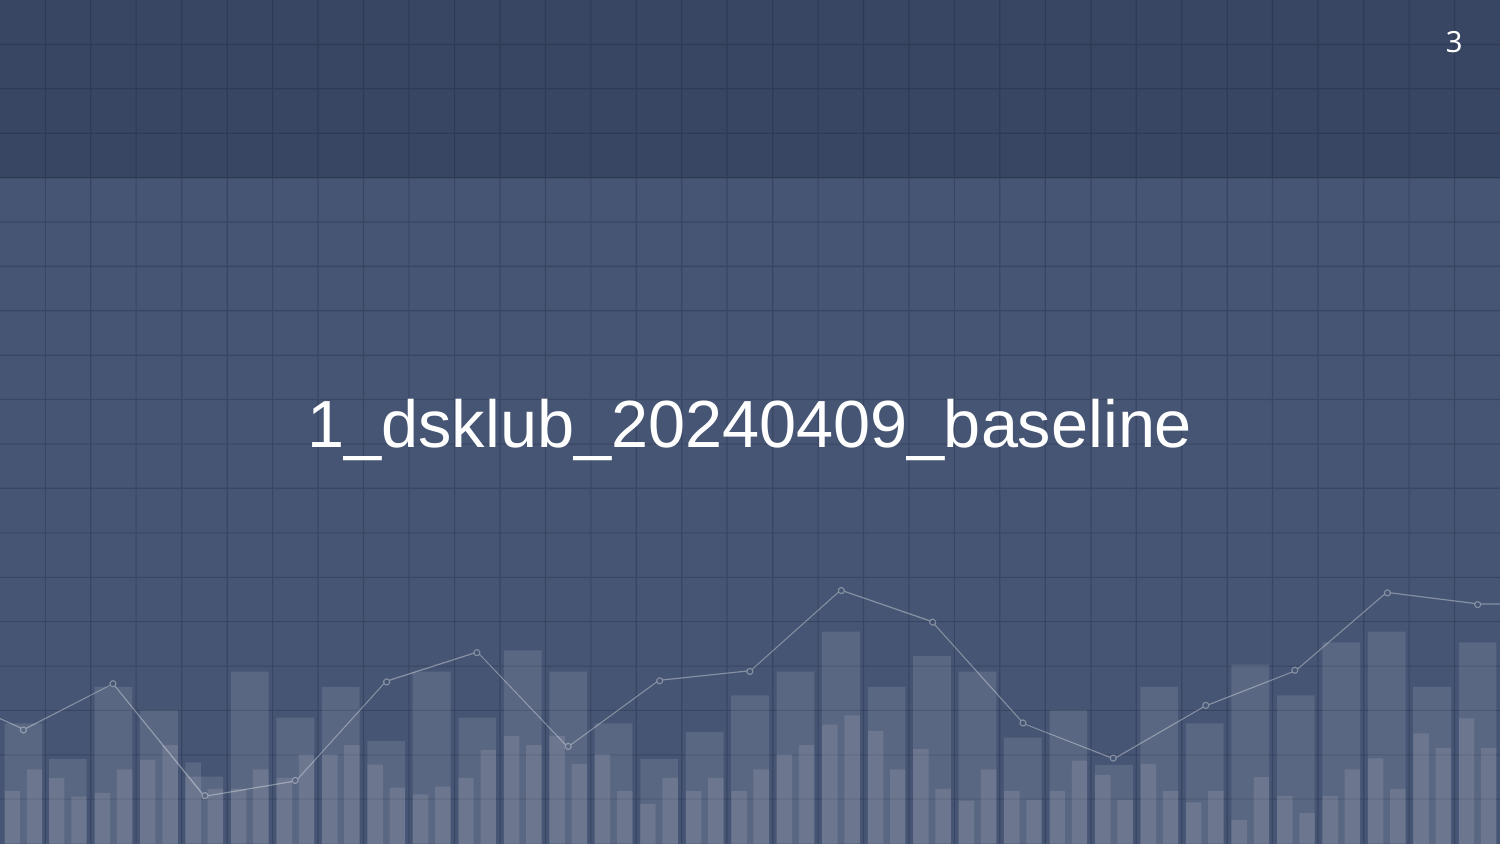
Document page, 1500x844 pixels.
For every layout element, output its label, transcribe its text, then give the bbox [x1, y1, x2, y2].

text_box 1_dsklub_20240409_baseline [292, 373, 1208, 469]
slide_number 3 [1408, 0, 1500, 88]
